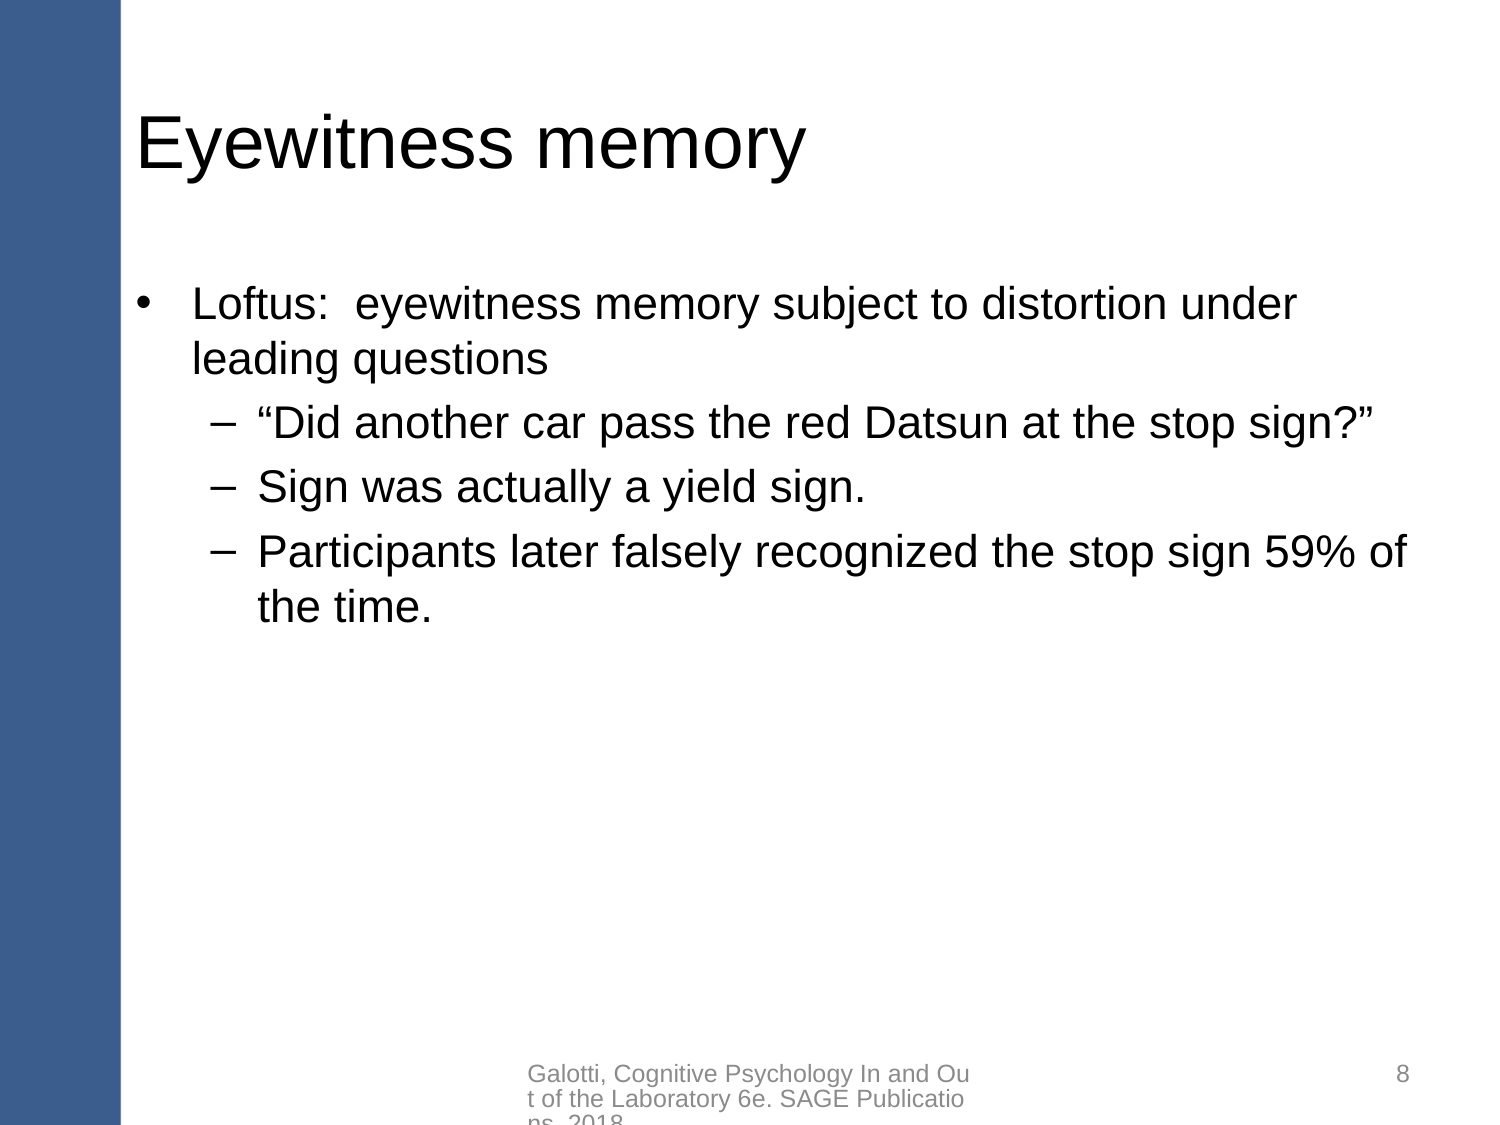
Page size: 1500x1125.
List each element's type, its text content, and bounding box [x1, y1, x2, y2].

list Loftus: eyewitness memory subject to distortion under leading questions “Did another car pass the red Datsun at the stop sign?” Sign was actually a yield sign. Participants later falsely recognized the stop sign 59% of the time. [120, 266, 1471, 1009]
footer Galotti, Cognitive Psychology In and Out of the Laboratory 6e. SAGE Publications, 2018. [512, 1042, 988, 1103]
slide_number 8 [1074, 1042, 1425, 1103]
picture [0, 0, 1500, 1125]
title Eyewitness memory [120, 45, 1471, 233]
